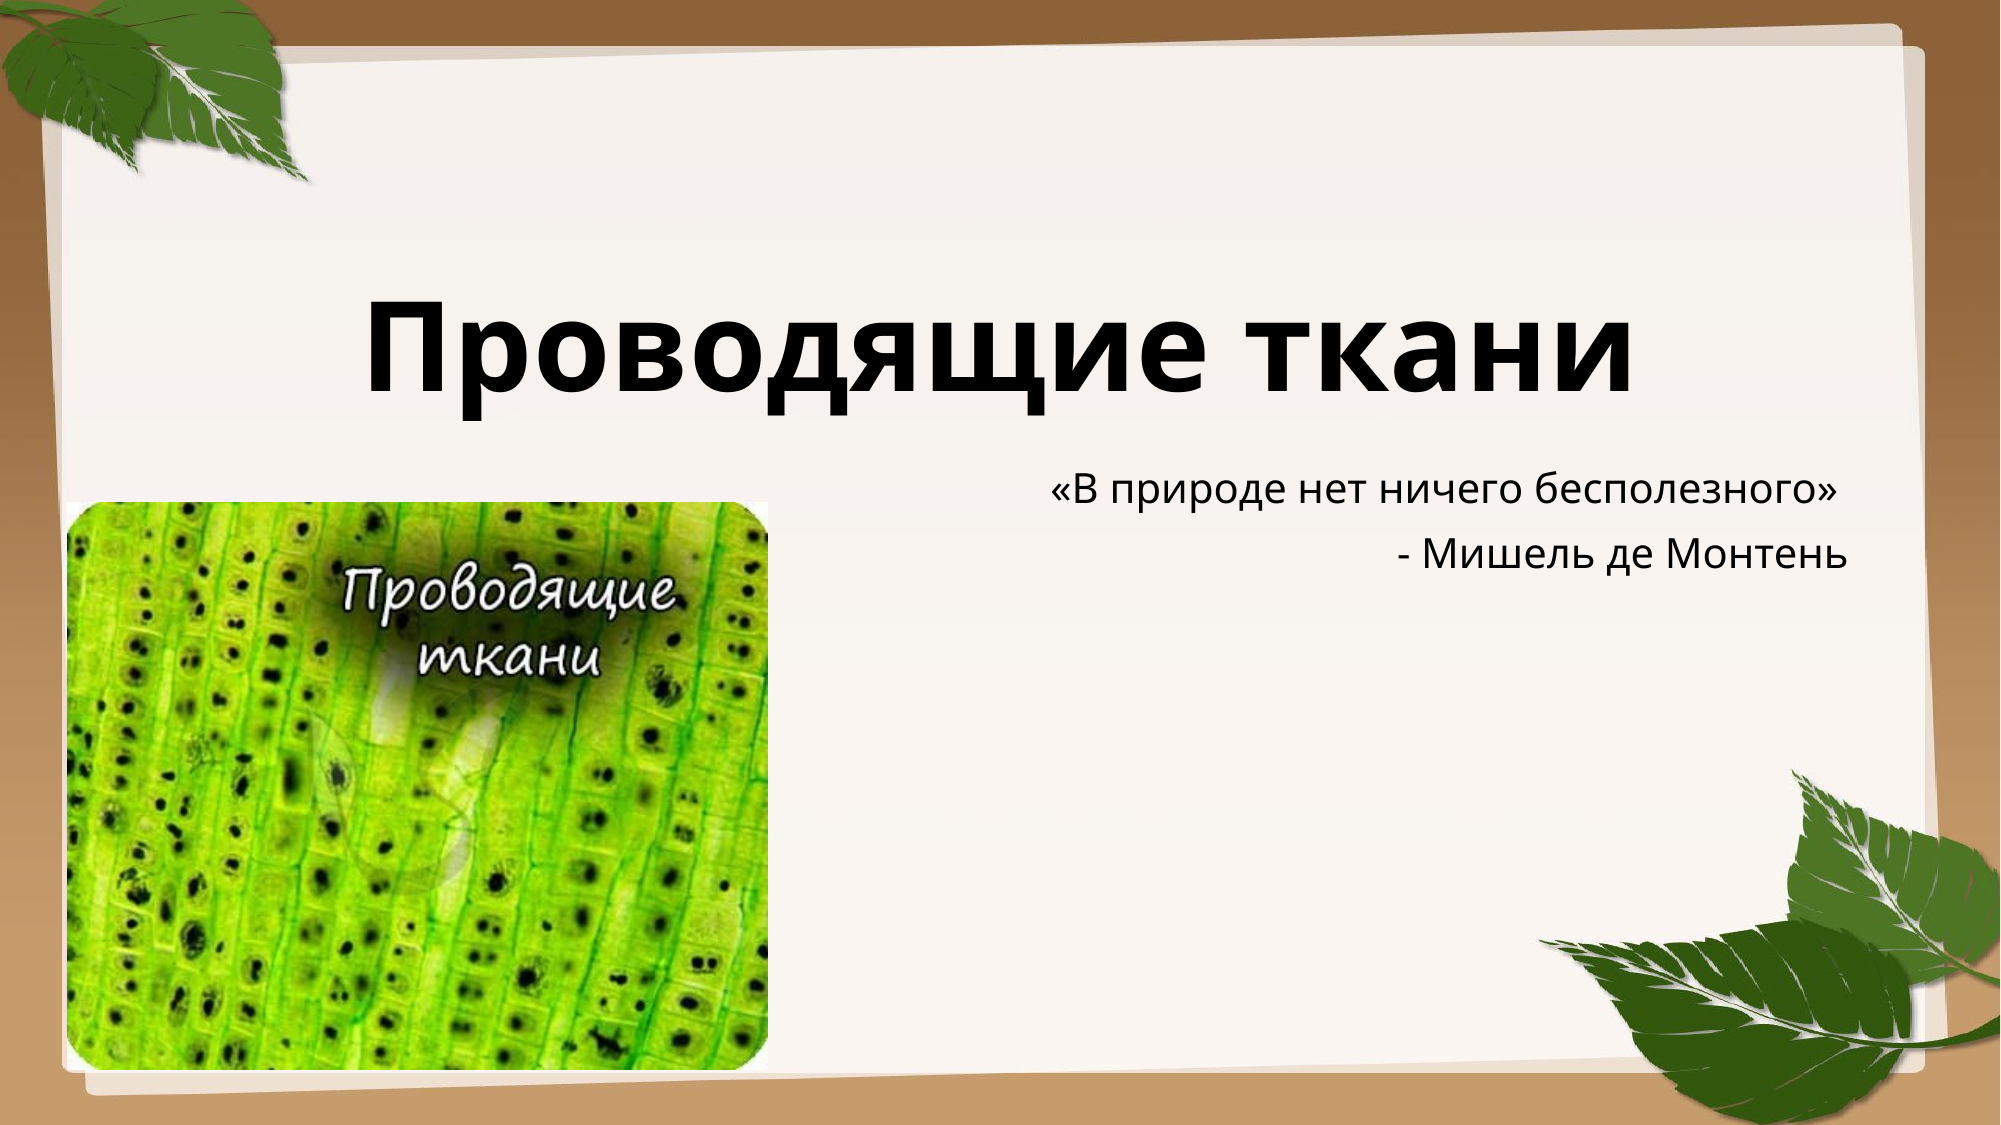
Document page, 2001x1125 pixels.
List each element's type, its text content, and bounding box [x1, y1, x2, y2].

subtitle «В природе нет ничего бесполезного» - Мишель де Монтень [363, 459, 1864, 732]
picture [0, 0, 2001, 1125]
title Проводящие ткани [249, 184, 1750, 502]
